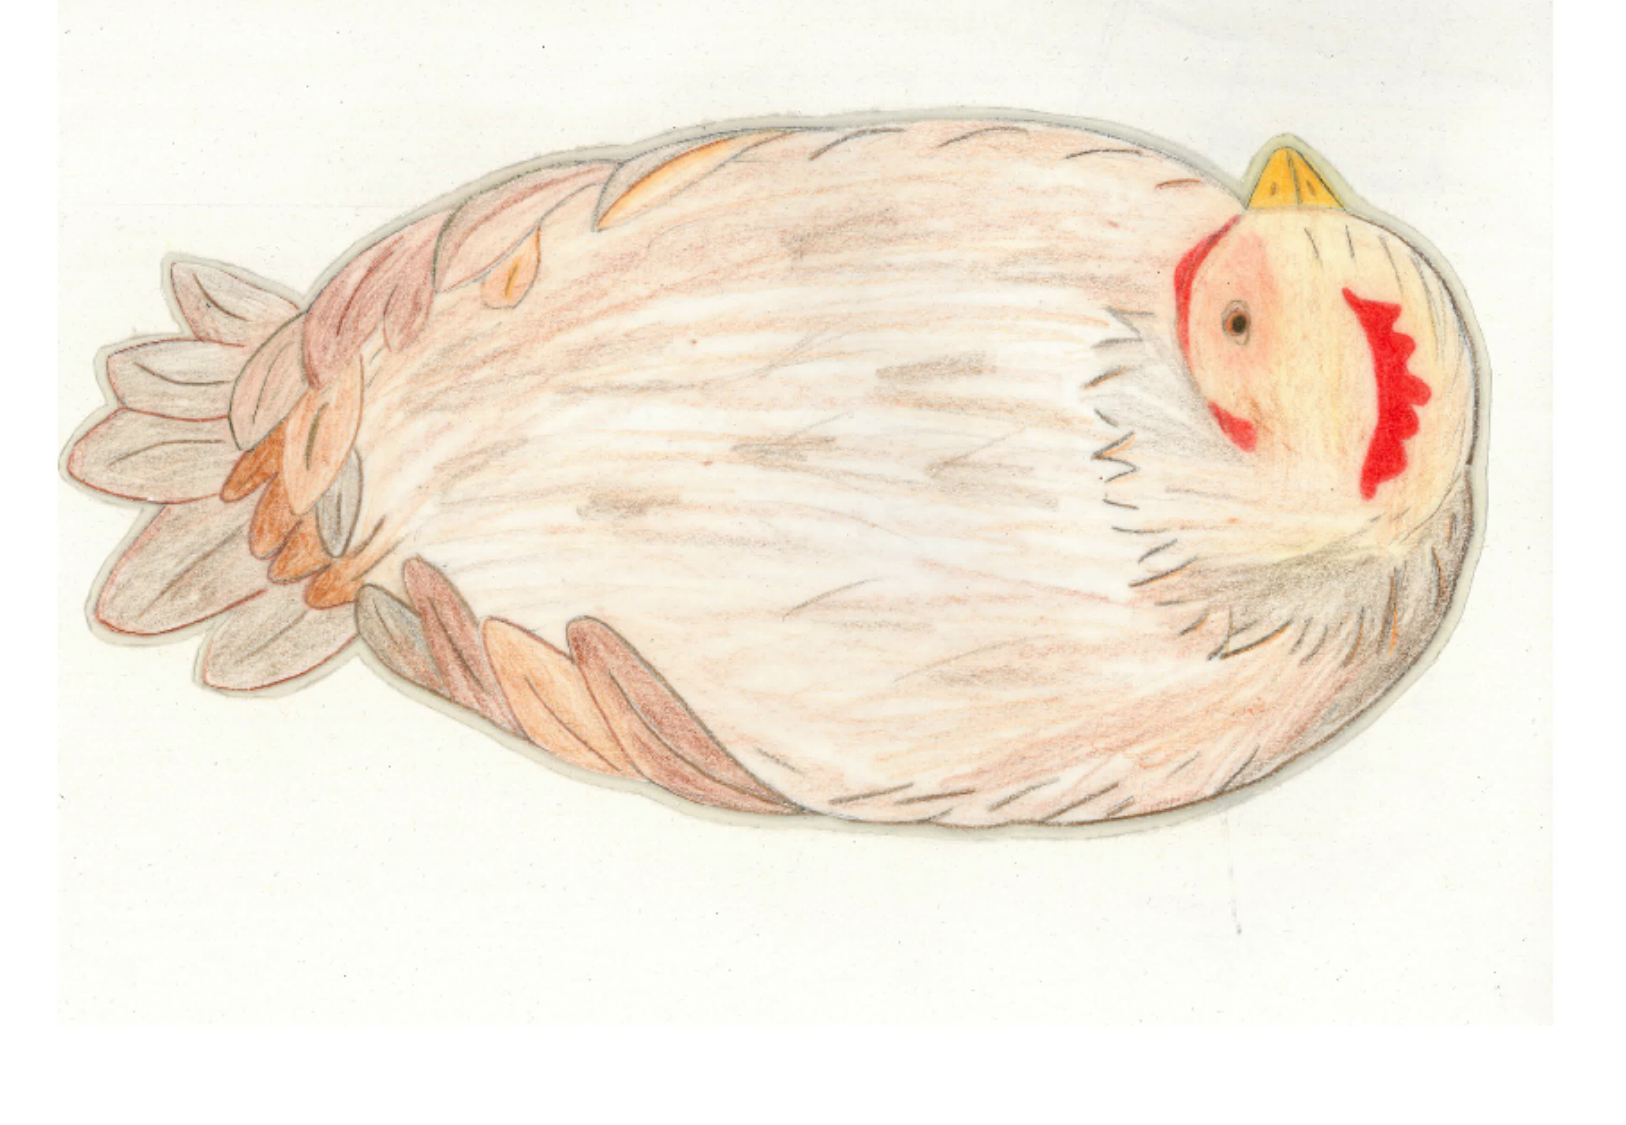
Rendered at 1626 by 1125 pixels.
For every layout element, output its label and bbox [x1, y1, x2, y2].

list [0, 0, 1625, 1031]
